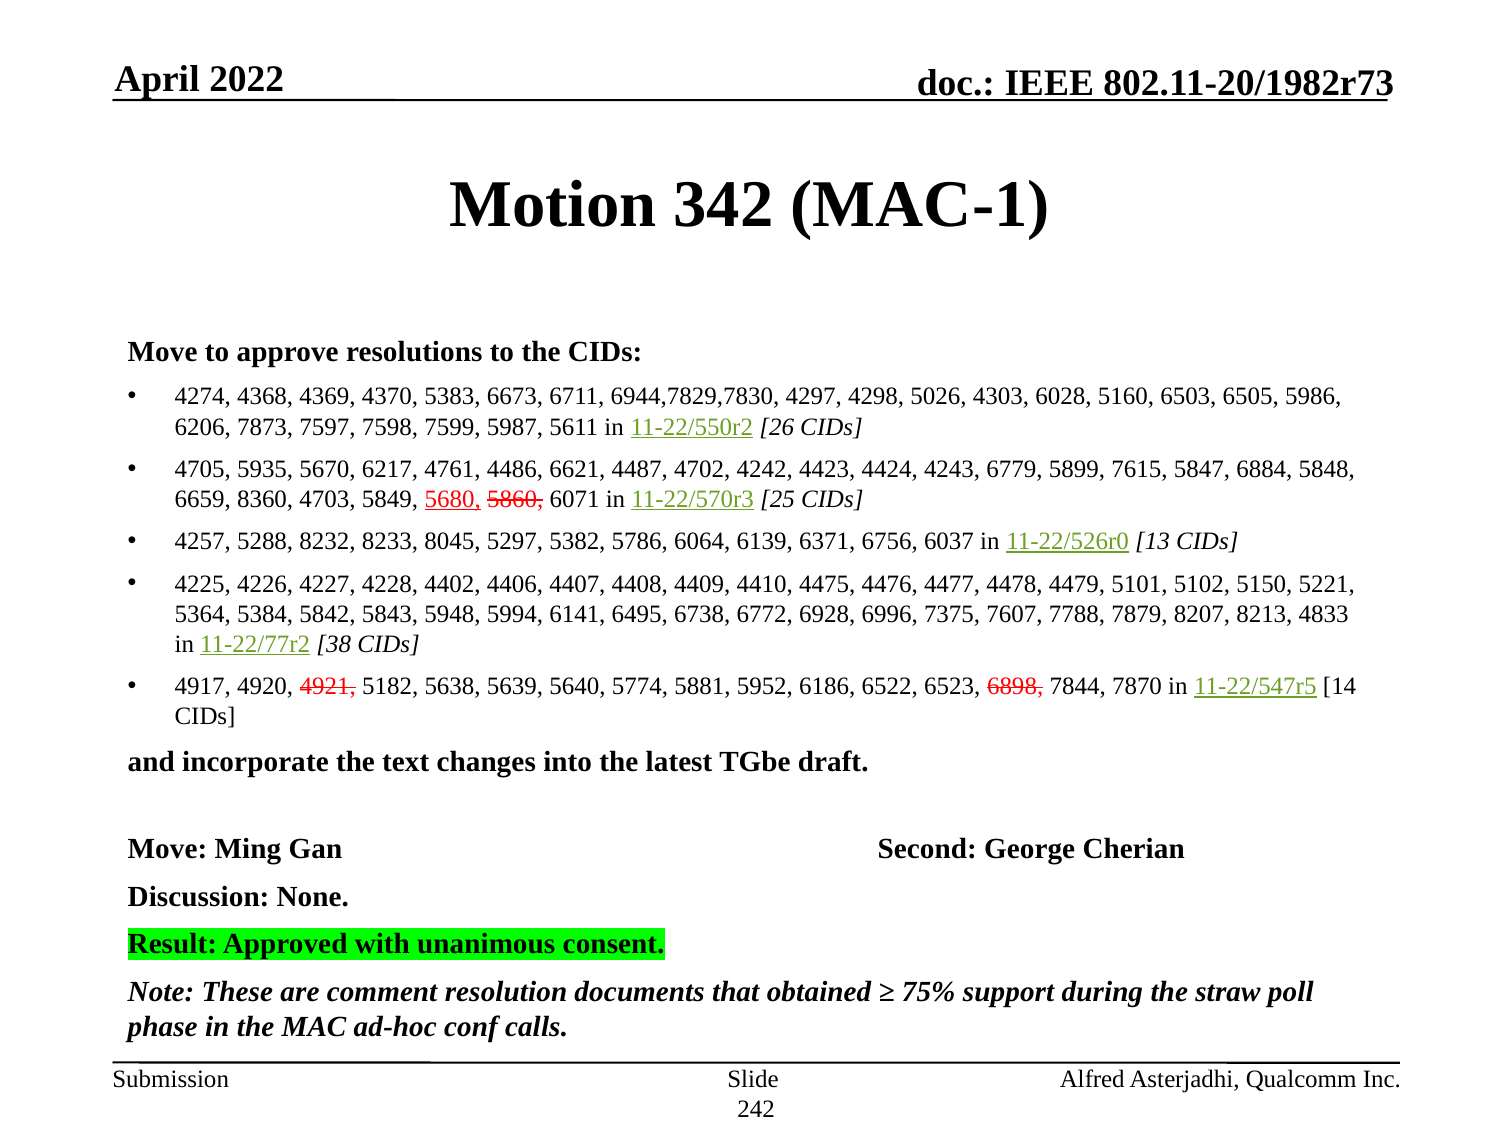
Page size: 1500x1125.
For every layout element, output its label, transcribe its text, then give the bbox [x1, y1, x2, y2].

slide_number Slide 242 [712, 1061, 800, 1123]
title Motion 342 (MAC-1) [112, 112, 1388, 288]
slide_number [114, 54, 423, 100]
footer Alfred Asterjadhi, Qualcomm Inc. [878, 1061, 1402, 1093]
list Move to approve resolutions to the CIDs: 4274, 4368, 4369, 4370, 5383, 6673, 6711, 6944,7829,7830, 4297, 4298, 5026, 4303, 6028, 5160, 6503, 6505, 5986, 6206, 7873, 7597, 7598, 7599, 5987, 5611 in 11-22/550r2 [26 CIDs] 4705, 5935, 5670, 6217, 4761, 4486, 6621, 4487, 4702, 4242, 4423, 4424, 4243, 6779, 5899, 7615, 5847, 6884, 5848, 6659, 8360, 4703, 5849, 5680, 5860, 6071 in 11-22/570r3 [25 CIDs] 4257, 5288, 8232, 8233, 8045, 5297, 5382, 5786, 6064, 6139, 6371, 6756, 6037 in 11-22/526r0 [13 CIDs] 4225, 4226, 4227, 4228, 4402, 4406, 4407, 4408, 4409, 4410, 4475, 4476, 4477, 4478, 4479, 5101, 5102, 5150, 5221, 5364, 5384, 5842, 5843, 5948, 5994, 6141, 6495, 6738, 6772, 6928, 6996, 7375, 7607, 7788, 7879, 8207, 8213, 4833 in 11-22/77r2 [38 CIDs] 4917, 4920, 4921, 5182, 5638, 5639, 5640, 5774, 5881, 5952, 6186, 6522, 6523, 6898, 7844, 7870 in 11-22/547r5 [14 CIDs] and incorporate the text changes into the latest TGbe draft. Move: Ming Gan Second: George Cherian Discussion: None. Result: Approved with unanimous consent. Note: These are comment resolution documents that obtained ≥ 75% support during the straw poll phase in the MAC ad-hoc conf calls. [112, 324, 1388, 1063]
